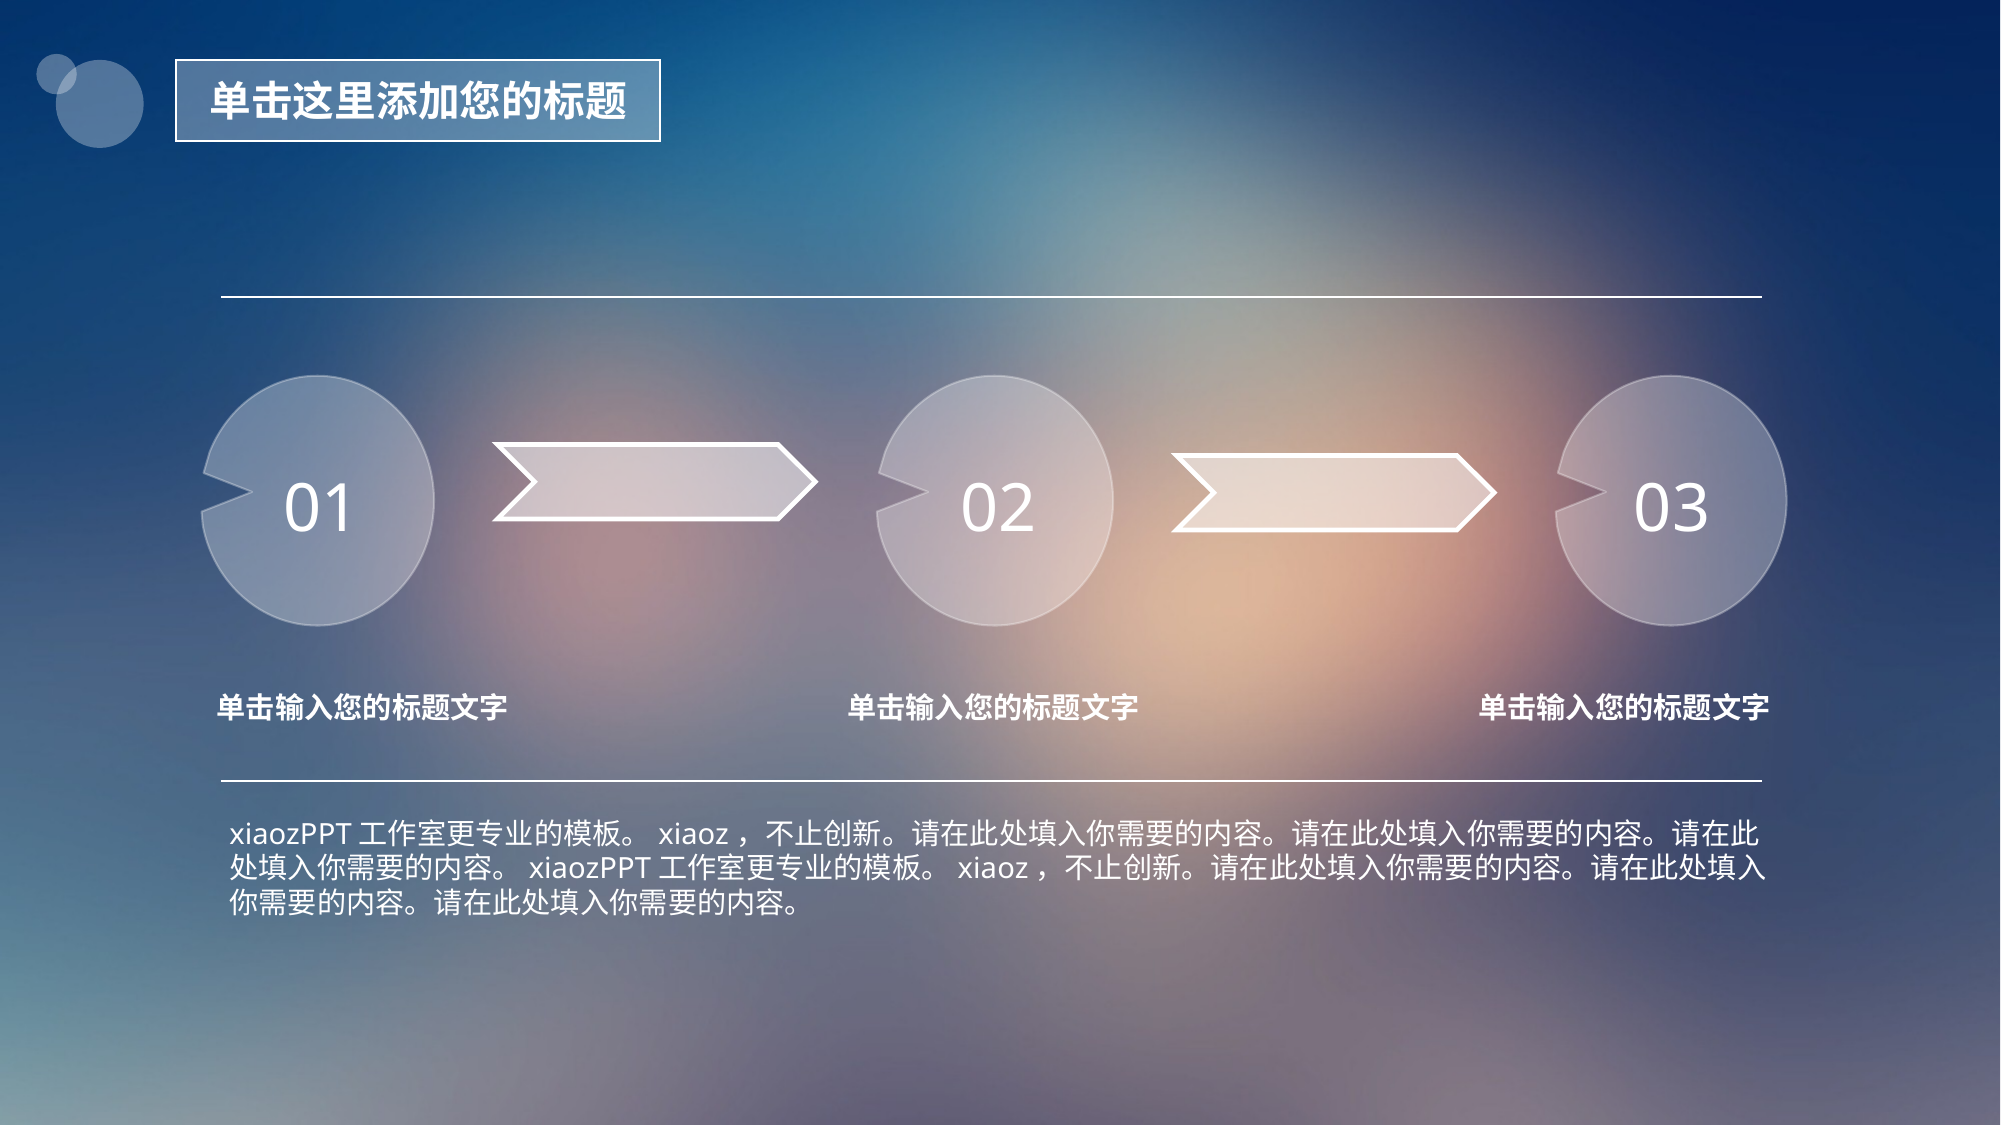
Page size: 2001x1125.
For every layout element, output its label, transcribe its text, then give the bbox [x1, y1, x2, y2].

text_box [36, 53, 144, 149]
text_box 单击输入您的标题文字 [1434, 682, 1814, 732]
text_box 单击这里添加您的标题 [161, 67, 675, 133]
text_box xiaozPPT工作室更专业的模板。xiaoz，不止创新。请在此处填入你需要的内容。请在此处填入你需要的内容。请在此处填入你需要的内容。xiaozPPT工作室更专业的模板。xiaoz，不止创新。请在此处填入你需要的内容。请在此处填入你需要的内容。请在此处填入你需要的内容。 [214, 807, 1787, 928]
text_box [201, 375, 1787, 626]
text_box 单击输入您的标题文字 [803, 682, 1184, 732]
text_box [175, 133, 661, 142]
picture [0, 0, 2001, 1125]
text_box 单击输入您的标题文字 [173, 681, 553, 732]
text_box [175, 59, 661, 67]
